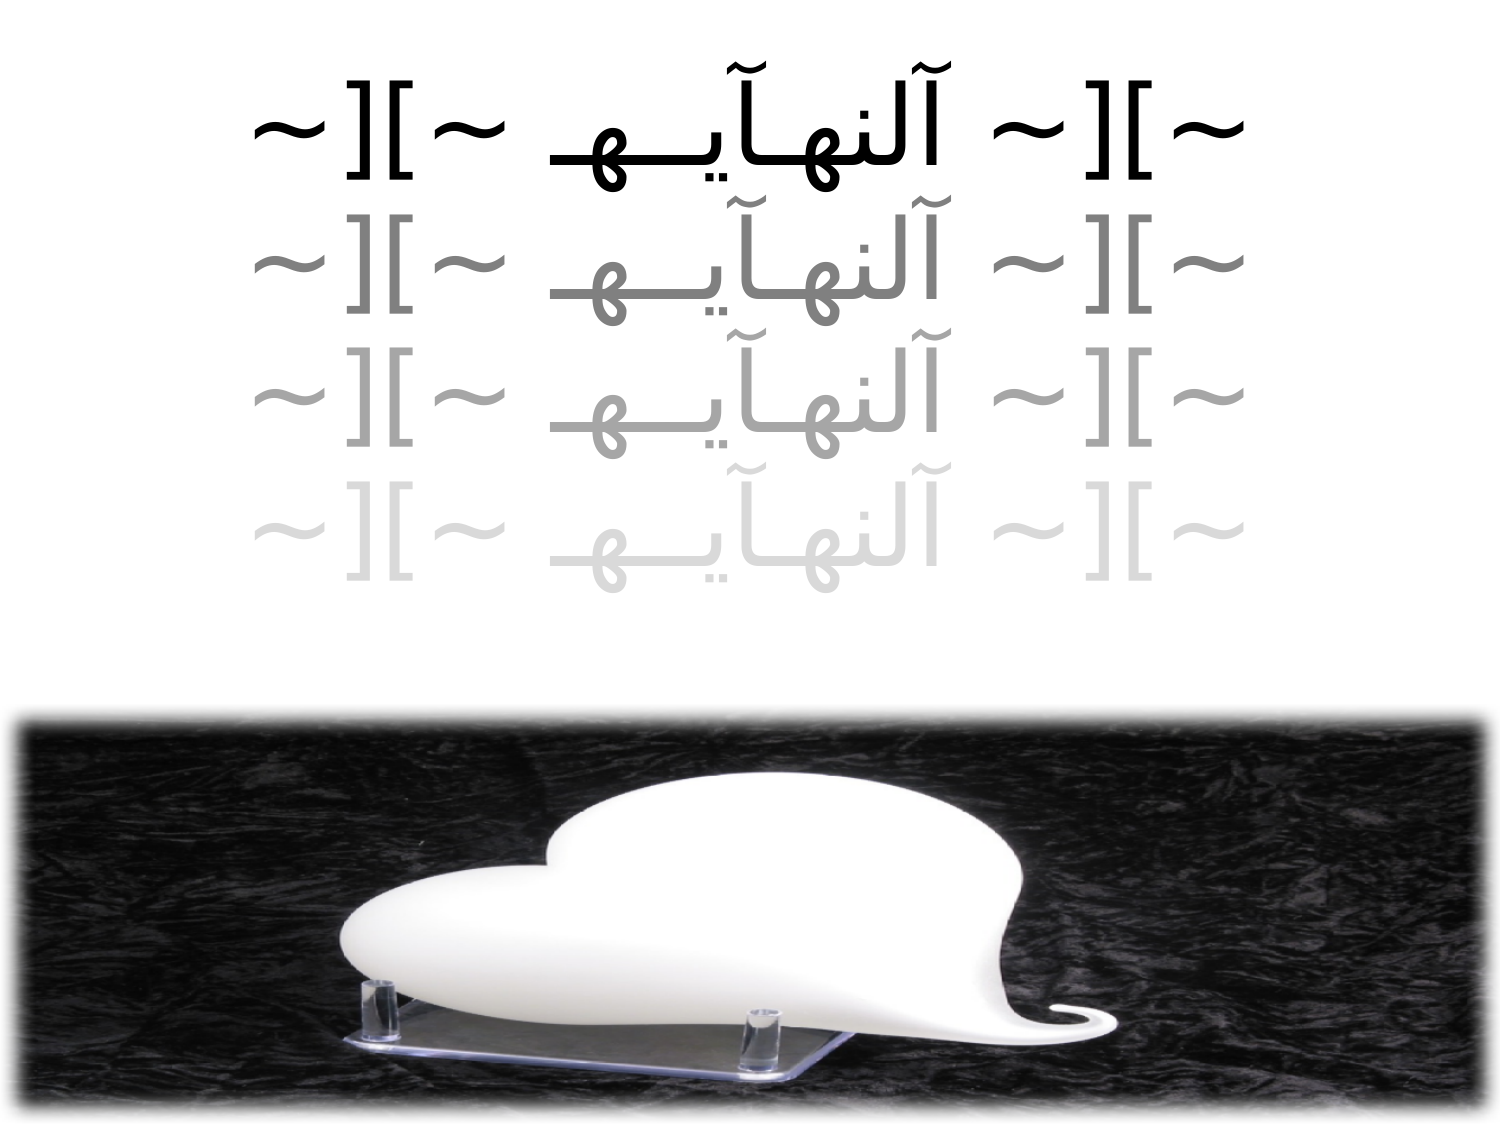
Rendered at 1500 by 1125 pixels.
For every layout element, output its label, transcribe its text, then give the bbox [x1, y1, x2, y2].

picture [0, 703, 1500, 1125]
title ~][~ آلنهـآيــهـ ~][~ ~][~ آلنهـآيــهـ ~][~ ~][~ آلنهـآيــهـ ~][~ ~][~ آلنهـآيــهـ ~][~ [74, 44, 1426, 599]
